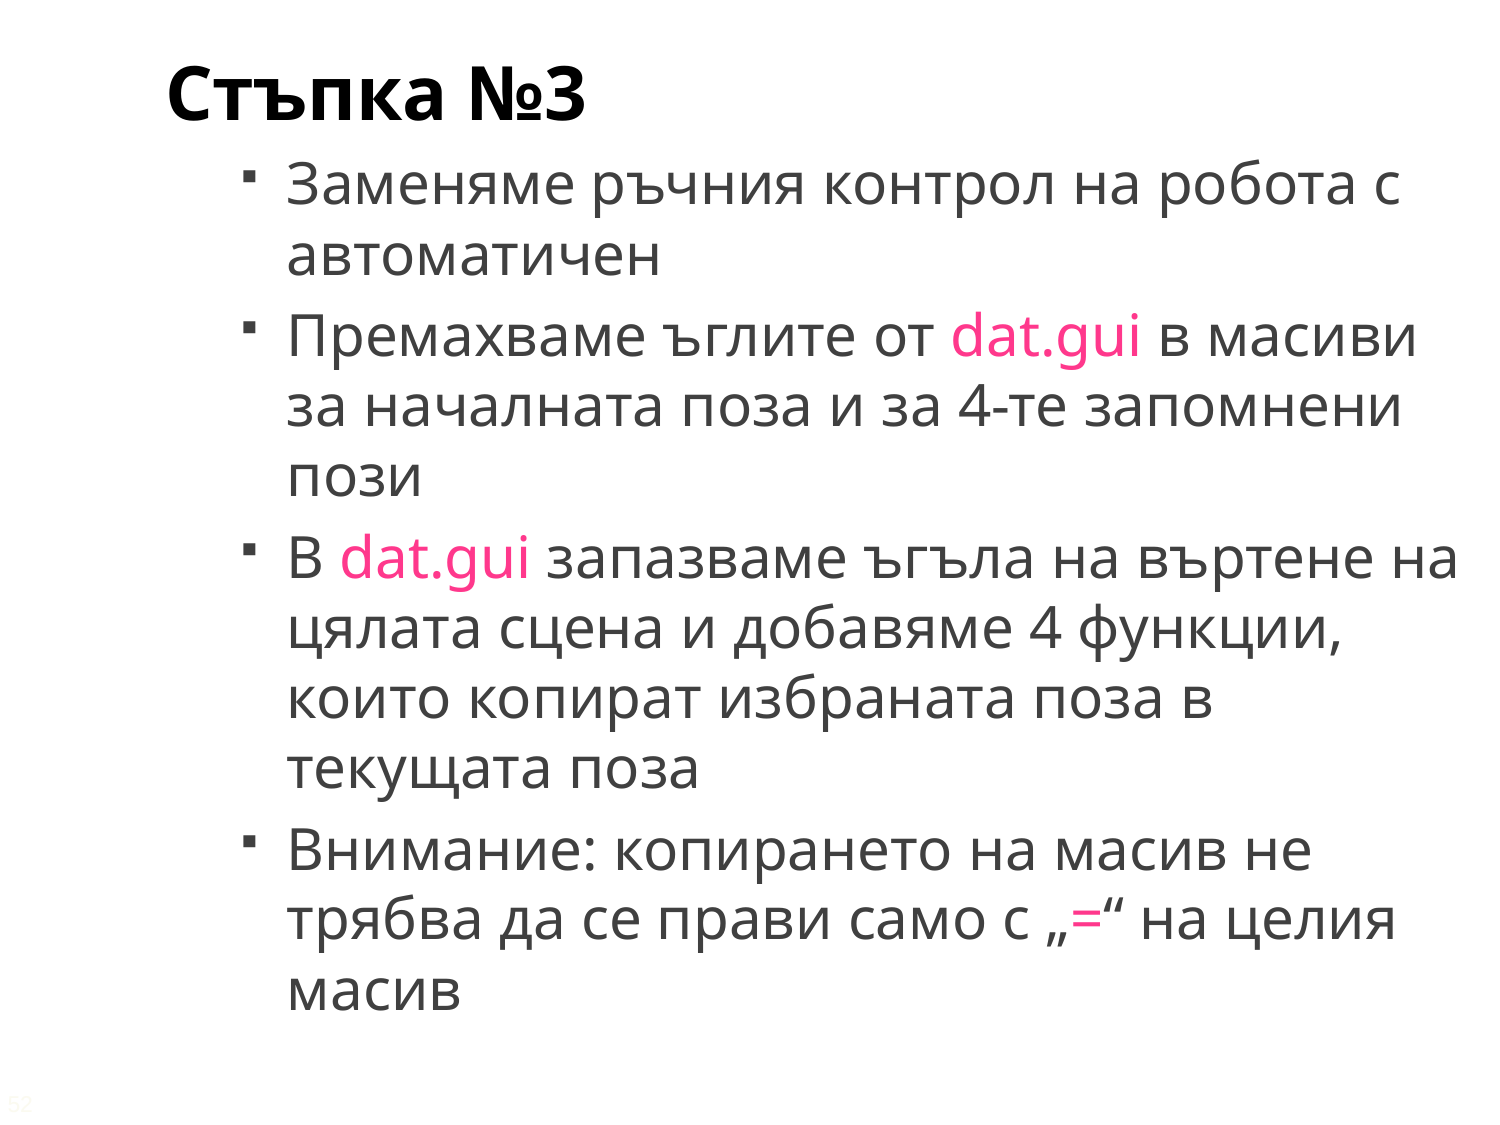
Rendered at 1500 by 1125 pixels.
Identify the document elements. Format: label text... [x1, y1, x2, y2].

list Стъпка №3 Заменяме ръчния контрол на робота с автоматичен Премахваме ъглите от dat.gui в масиви за началната поза и за 4-те запомнени пози В dat.gui запазваме ъгъла на въртене на цялата сцена и добавяме 4 функции, които копират избраната поза в текущата поза Внимание: копирането на масив не трябва да се прави само с „=“ на целия масив [150, 37, 1488, 1113]
